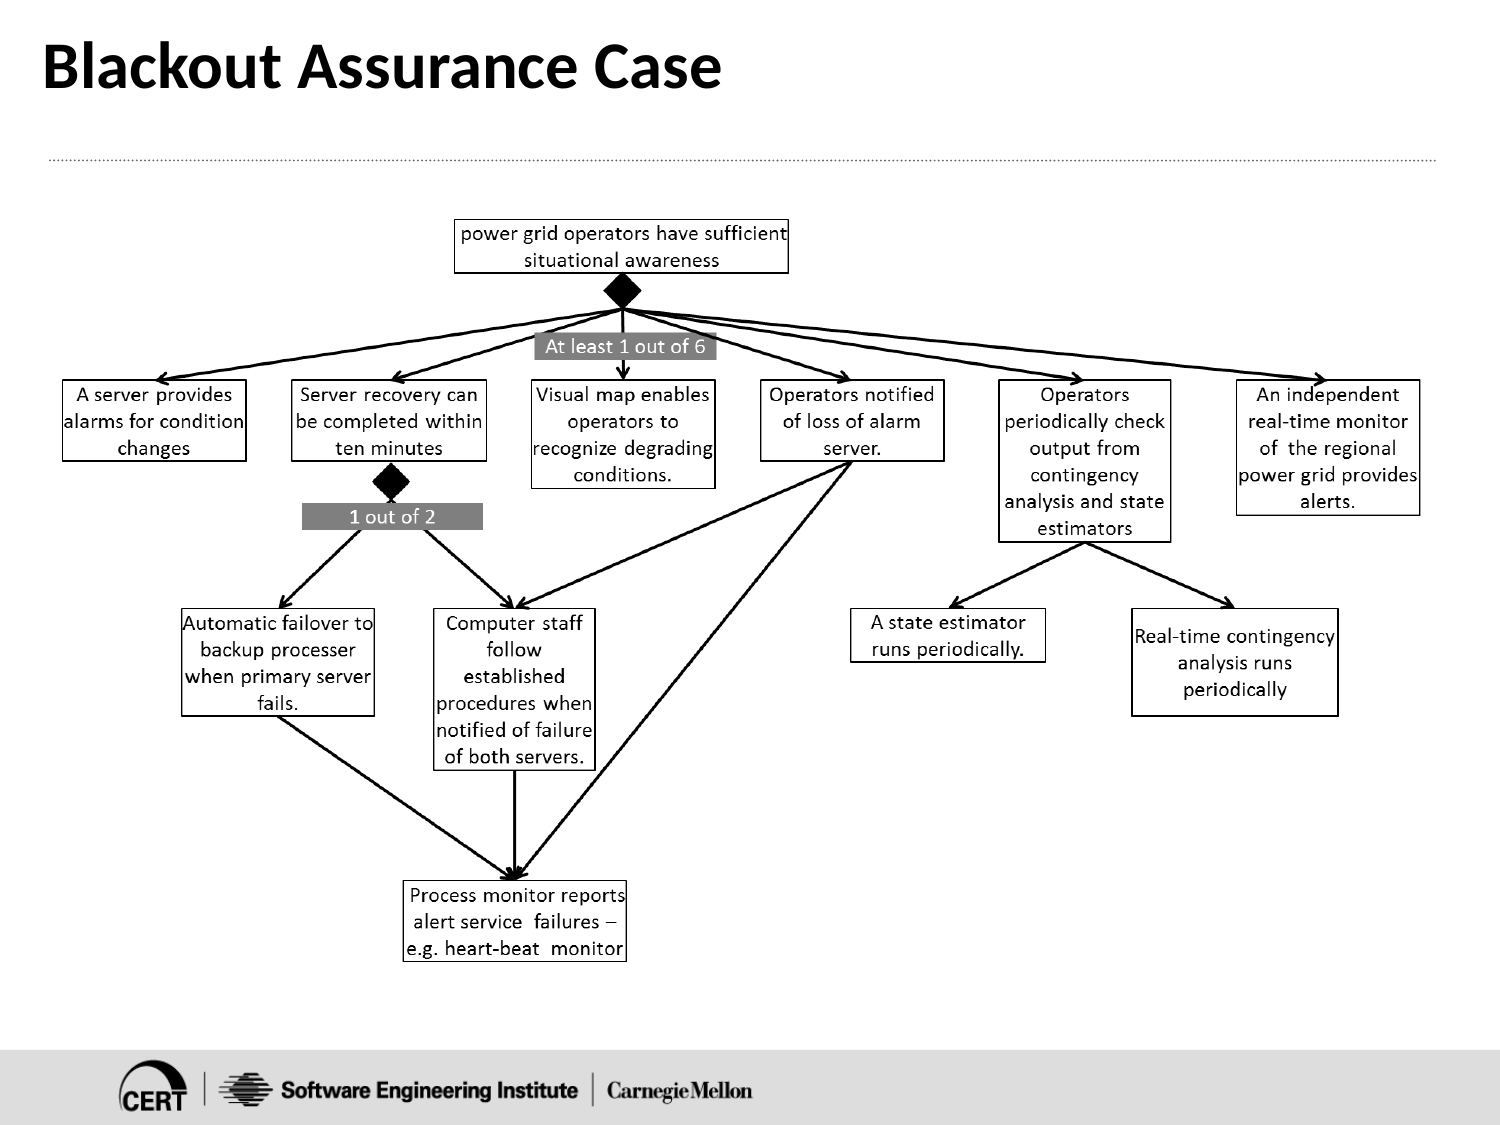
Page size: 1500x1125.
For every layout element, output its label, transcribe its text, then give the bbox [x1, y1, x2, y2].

picture [102, 1056, 765, 1117]
title Blackout Assurance Case [42, 37, 1434, 155]
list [49, 213, 1438, 975]
